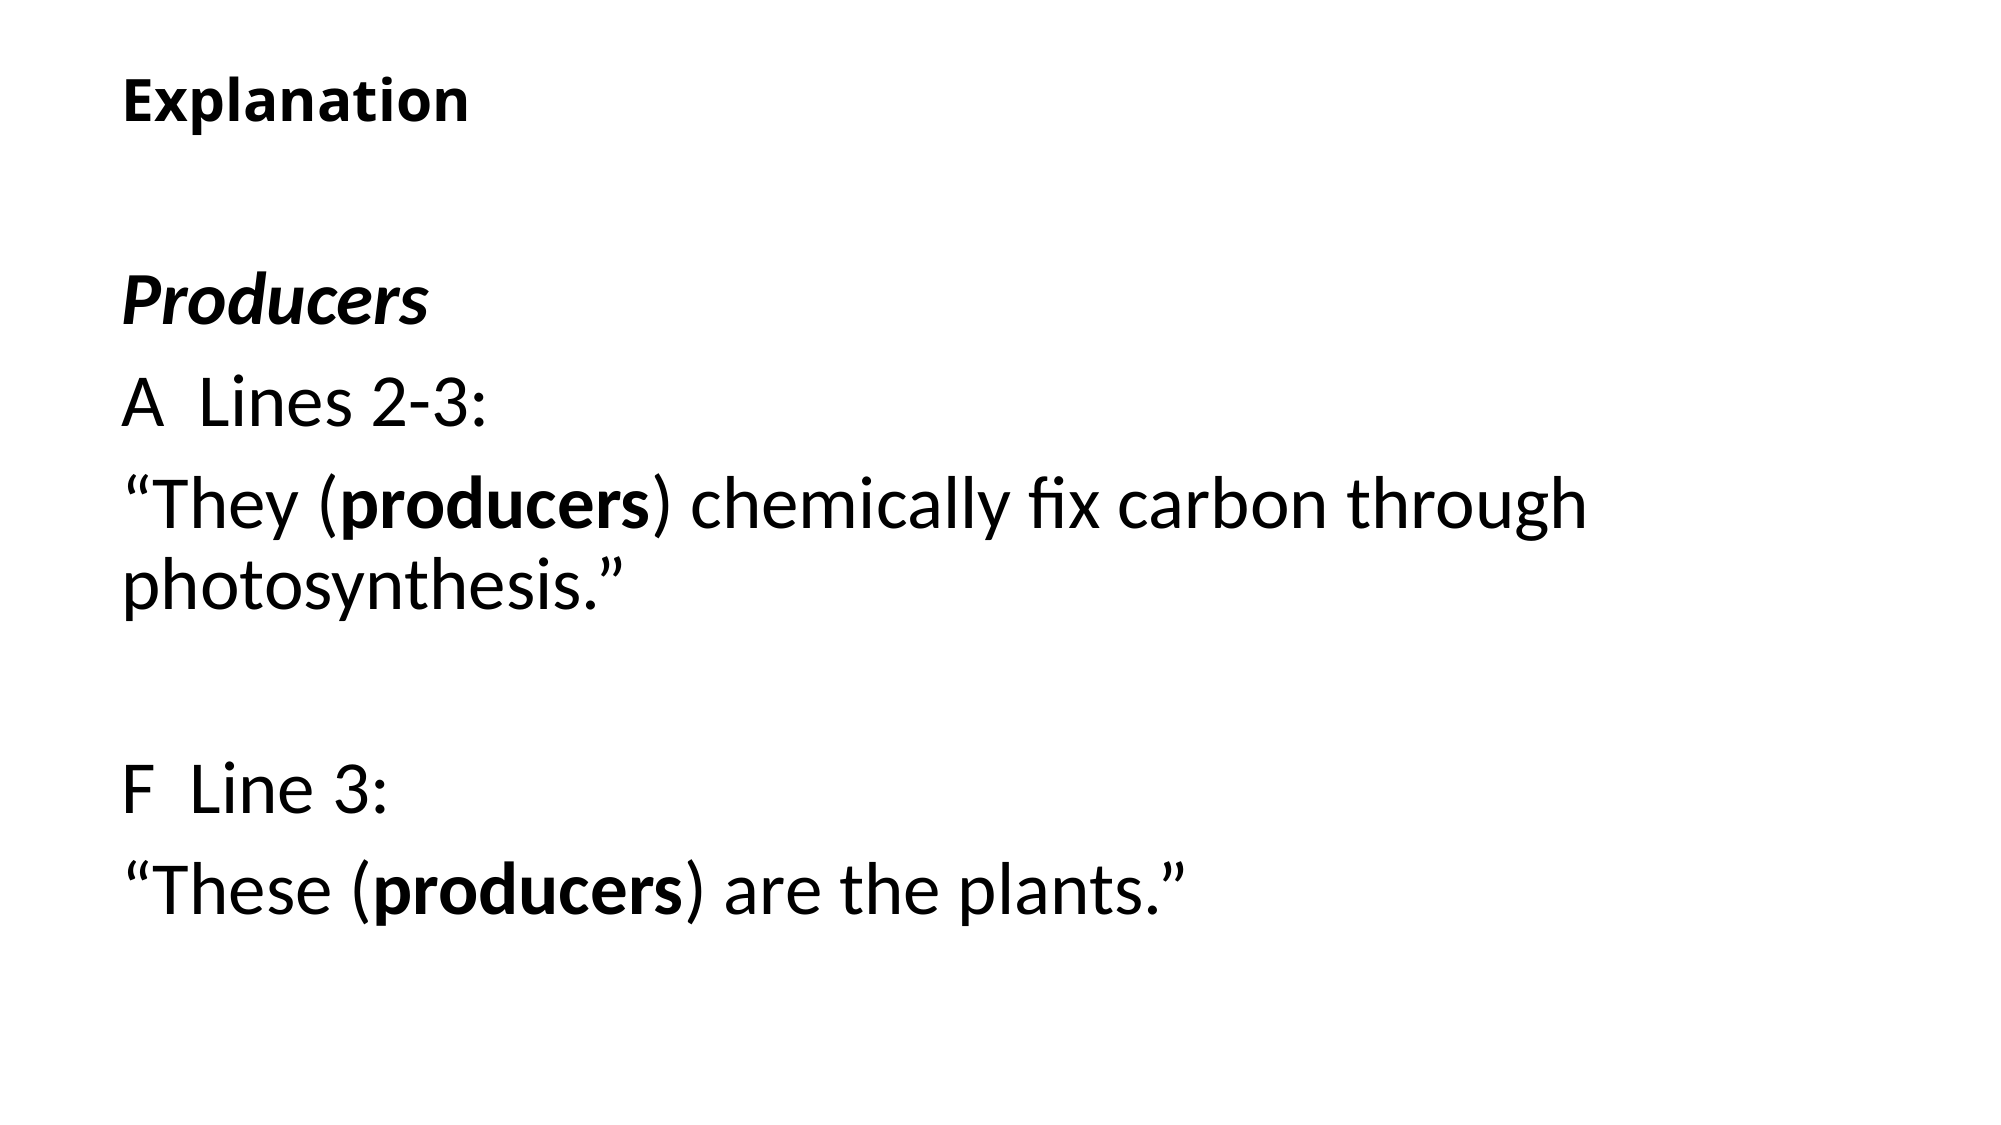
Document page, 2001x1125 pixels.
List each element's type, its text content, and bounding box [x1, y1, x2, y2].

title Explanation [106, 0, 1863, 141]
list Producers A Lines 2-3: “They (producers) chemically fix carbon through photosynthesis.” F Line 3: “These (producers) are the plants.” [106, 141, 1931, 1014]
text_box [137, 238, 168, 300]
